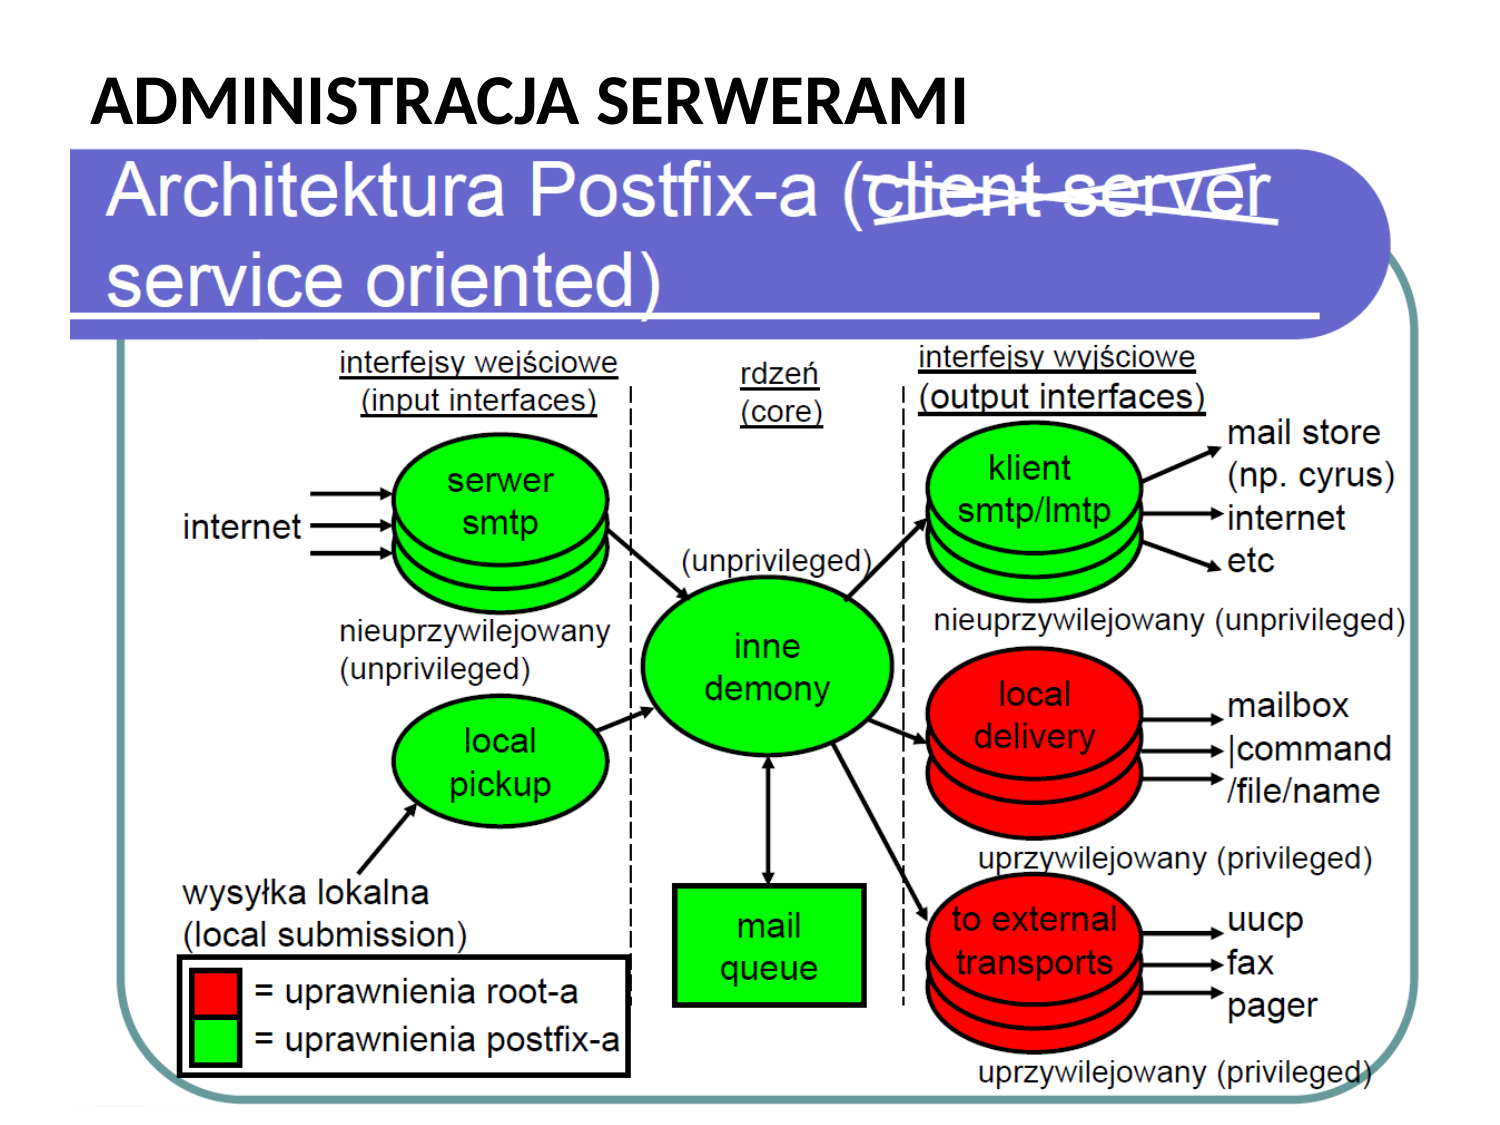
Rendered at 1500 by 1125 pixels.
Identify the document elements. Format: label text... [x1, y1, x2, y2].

title ADMINISTRACJA SERWERAMI a)postfix [75, 45, 1425, 138]
picture [70, 140, 1431, 1107]
